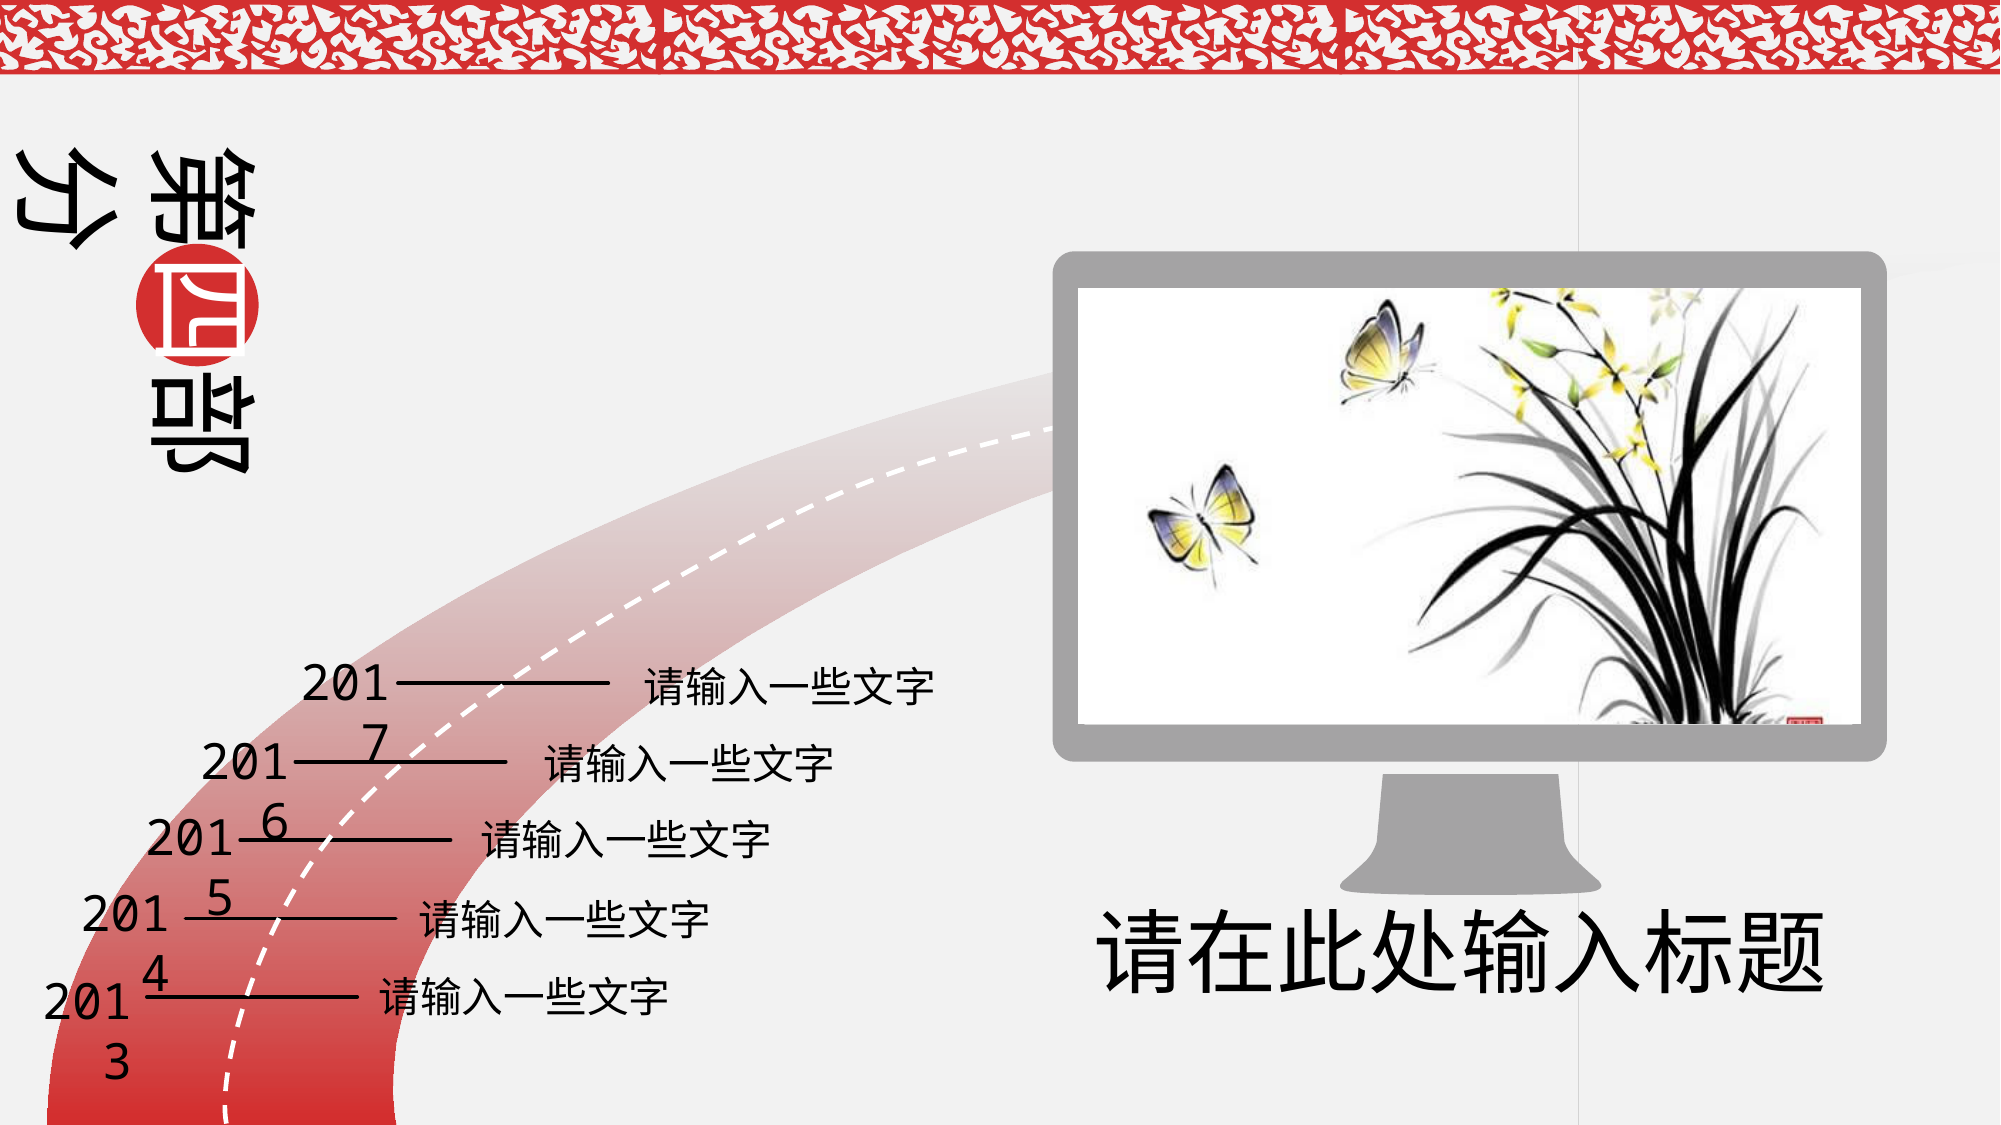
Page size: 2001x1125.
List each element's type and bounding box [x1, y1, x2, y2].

text_box [0, 251, 2000, 1125]
text_box [114, 127, 281, 597]
text_box [0, 0, 2000, 75]
text_box [1052, 251, 1887, 896]
